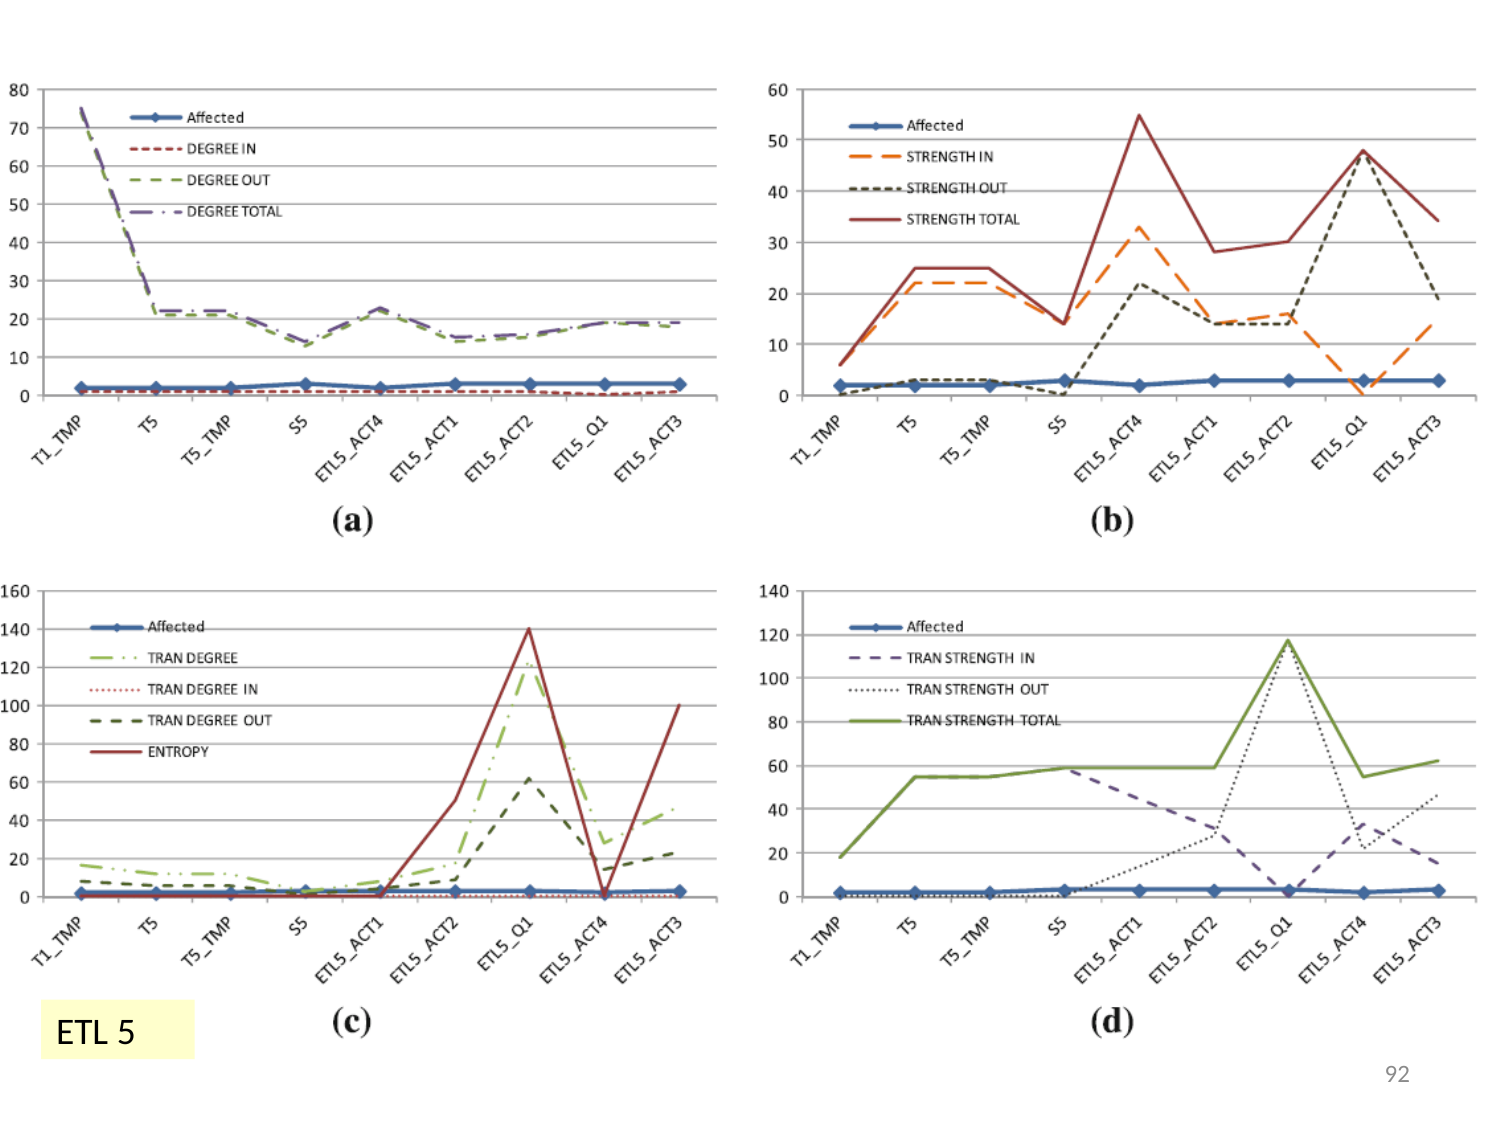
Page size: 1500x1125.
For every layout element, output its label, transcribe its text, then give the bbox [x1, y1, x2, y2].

picture [0, 74, 1500, 1051]
slide_number 92 [1074, 1059, 1425, 1103]
